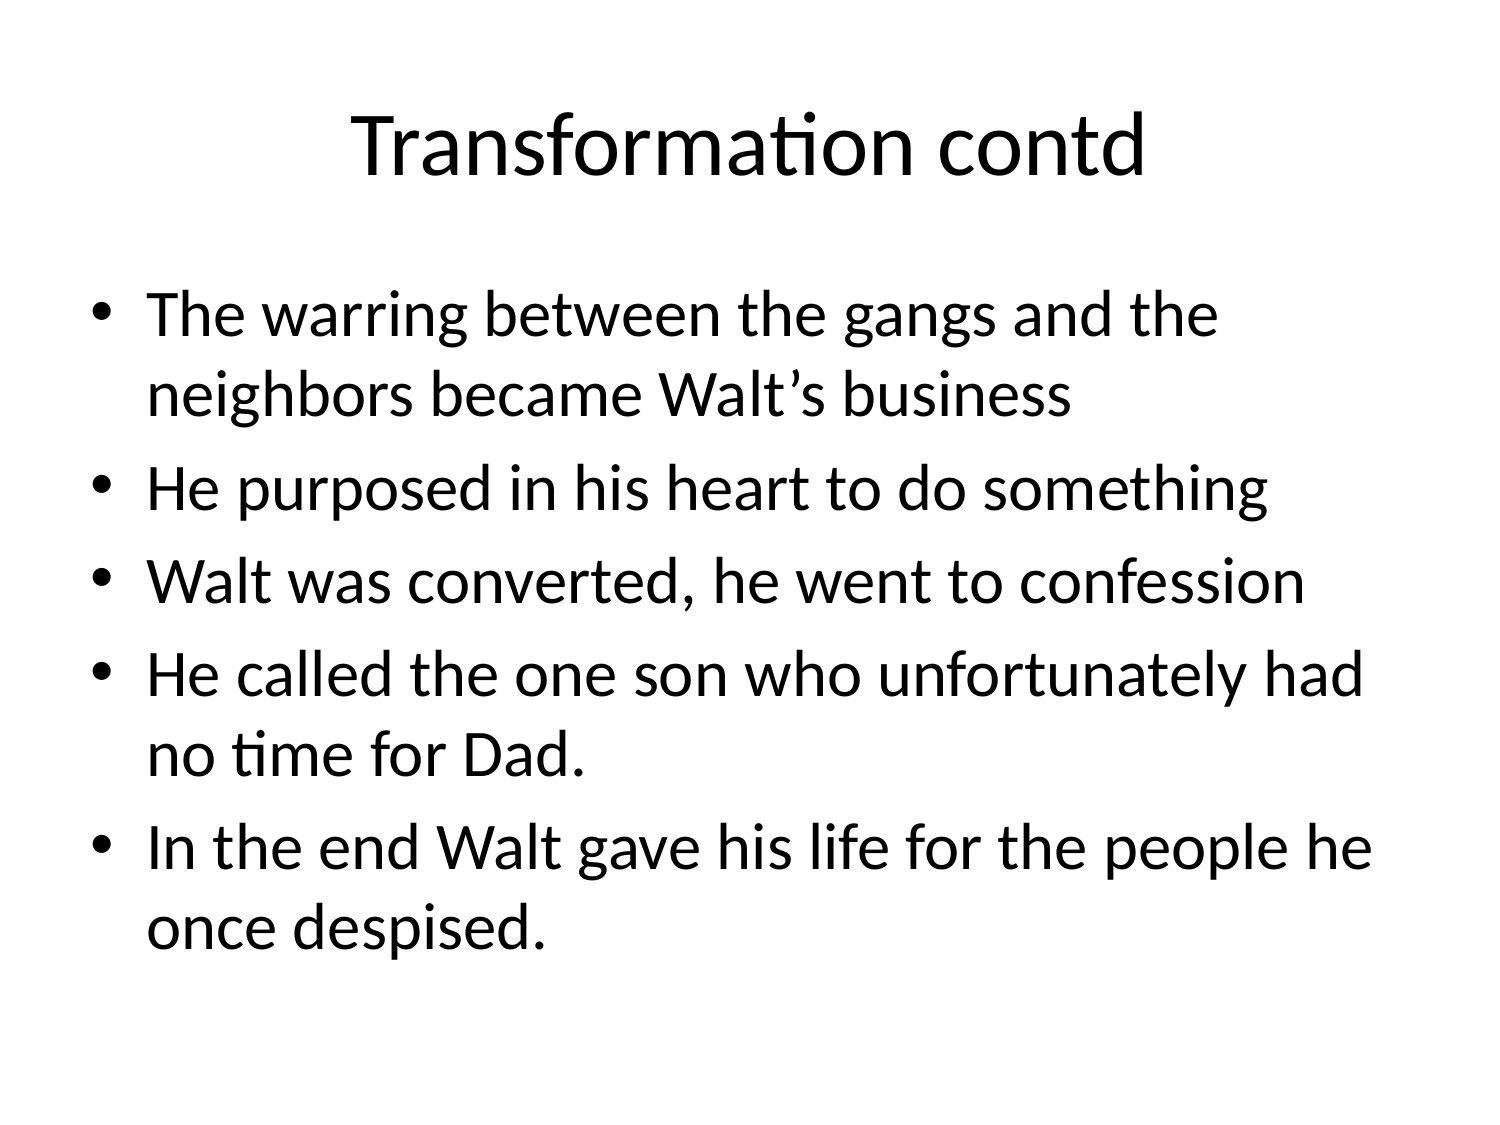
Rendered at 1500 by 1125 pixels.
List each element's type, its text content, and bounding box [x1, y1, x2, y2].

list The warring between the gangs and the neighbors became Walt’s business He purposed in his heart to do something Walt was converted, he went to confession He called the one son who unfortunately had no time for Dad. In the end Walt gave his life for the people he once despised. [75, 262, 1425, 1005]
title Transformation contd [75, 45, 1425, 233]
